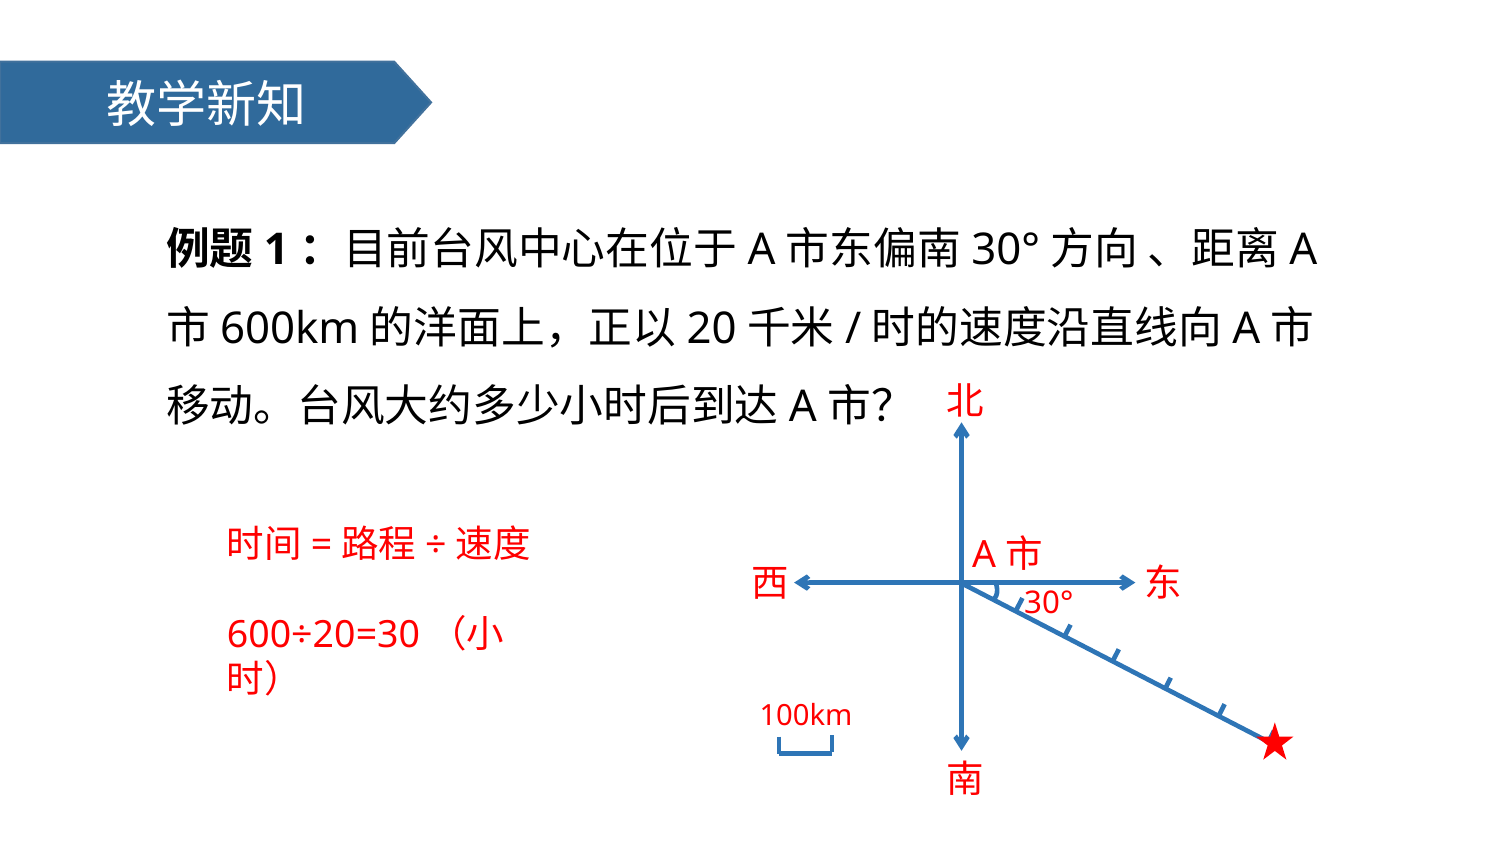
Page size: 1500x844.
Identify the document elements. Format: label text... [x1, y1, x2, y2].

text_box 例题1：目前台风中心在位于A市东偏南30°方向 、距离A市600km的洋面上，正以20千米/时的速度沿直线向A市移动。台风大约多少小时后到达A市？ [154, 188, 1335, 437]
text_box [736, 369, 1294, 809]
text_box 教学新知 [0, 61, 432, 144]
text_box 时间=路程÷速度 600÷20=30（小时） [215, 514, 580, 706]
